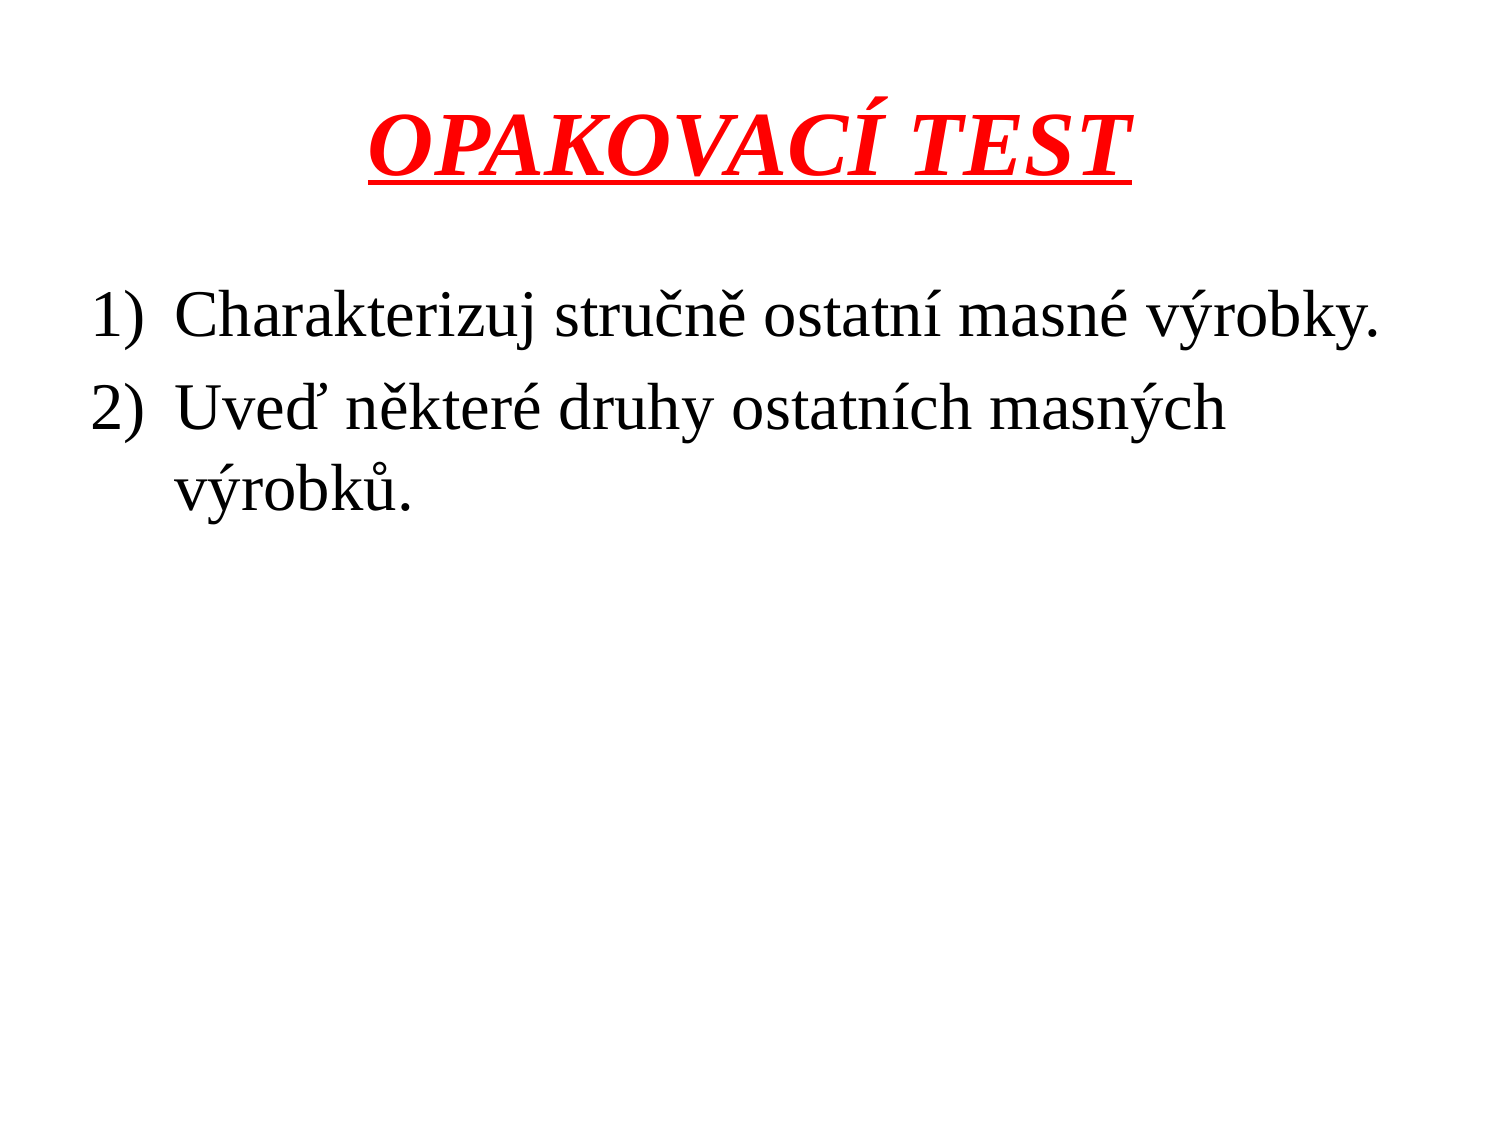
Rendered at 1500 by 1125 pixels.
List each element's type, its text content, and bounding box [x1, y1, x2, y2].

list Charakterizuj stručně ostatní masné výrobky. Uveď některé druhy ostatních masných výrobků. [75, 262, 1425, 1005]
title OPAKOVACÍ TEST [75, 45, 1425, 233]
